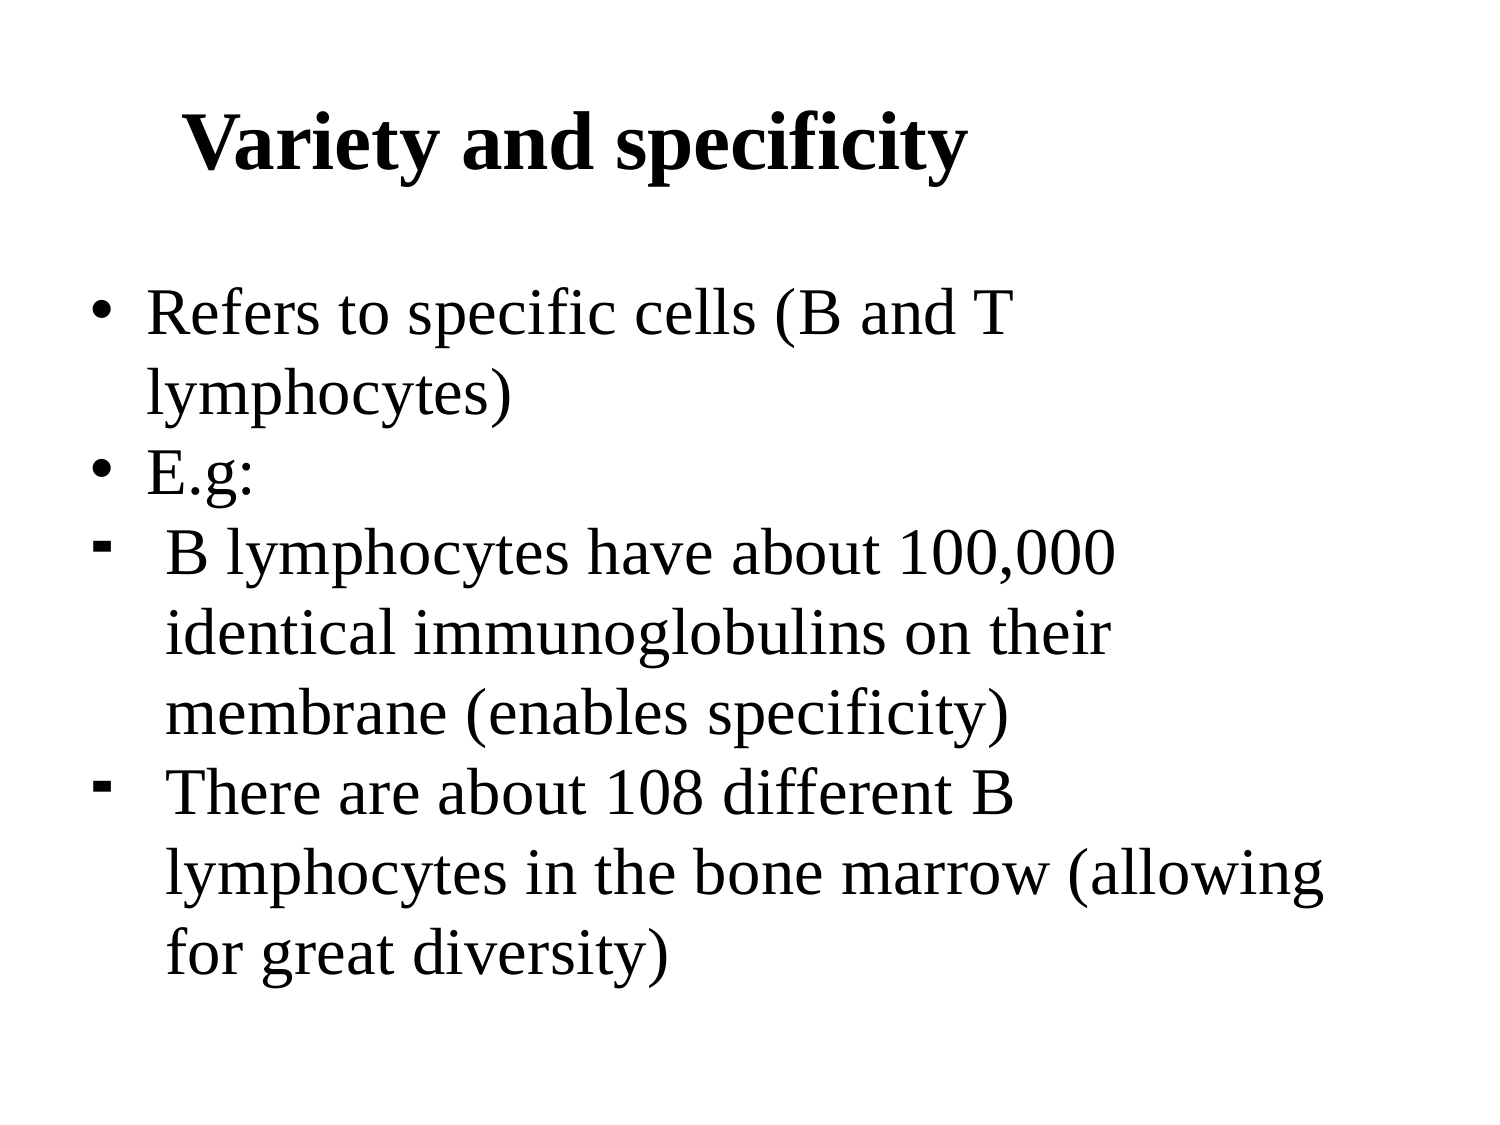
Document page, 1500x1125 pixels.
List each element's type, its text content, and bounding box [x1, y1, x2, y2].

text_box Refers to specific cells (B and T lymphocytes) E.g: B lymphocytes have about 100,000 identical immunoglobulins on their membrane (enables specificity) There are about 108 different B lymphocytes in the bone marrow (allowing for great diversity) [87, 267, 1354, 988]
title Variety and specificity [102, 36, 1398, 274]
